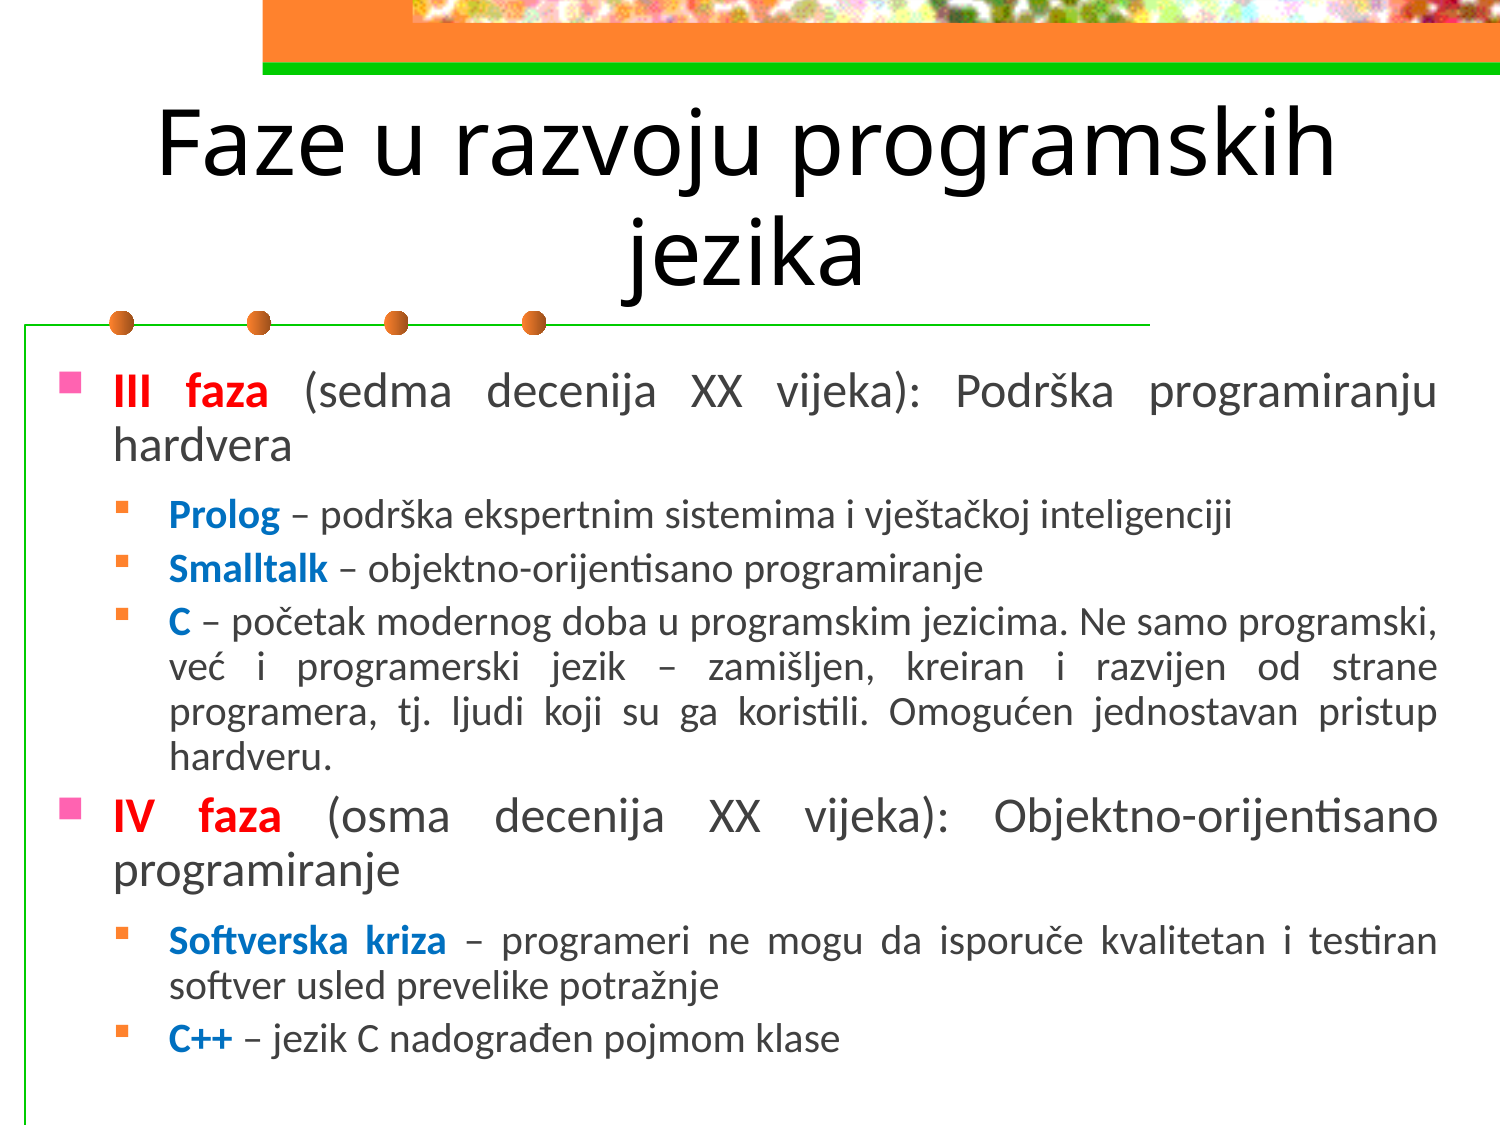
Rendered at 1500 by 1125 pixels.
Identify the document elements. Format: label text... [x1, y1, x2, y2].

list III faza (sedma decenija XX vijeka): Podrška programiranju hardvera Prolog – podrška ekspertnim sistemima i vještačkoj inteligenciji Smalltalk – objektno-orijentisano programiranje C – početak modernog doba u programskim jezicima. Ne samo programski, već i programerski jezik – zamišljen, kreiran i razvijen od strane programera, tj. ljudi koji su ga koristili. Omogućen jednostavan pristup hardveru. IV faza (osma decenija XX vijeka): Objektno-orijentisano programiranje Softverska kriza – programeri ne mogu da isporuče kvalitetan i testiran softver usled prevelike potražnje C++ – jezik C nadograđen pojmom klase [41, 356, 1454, 1094]
title Faze u razvoju programskih jezika [29, 99, 1466, 288]
picture [412, 0, 1500, 23]
